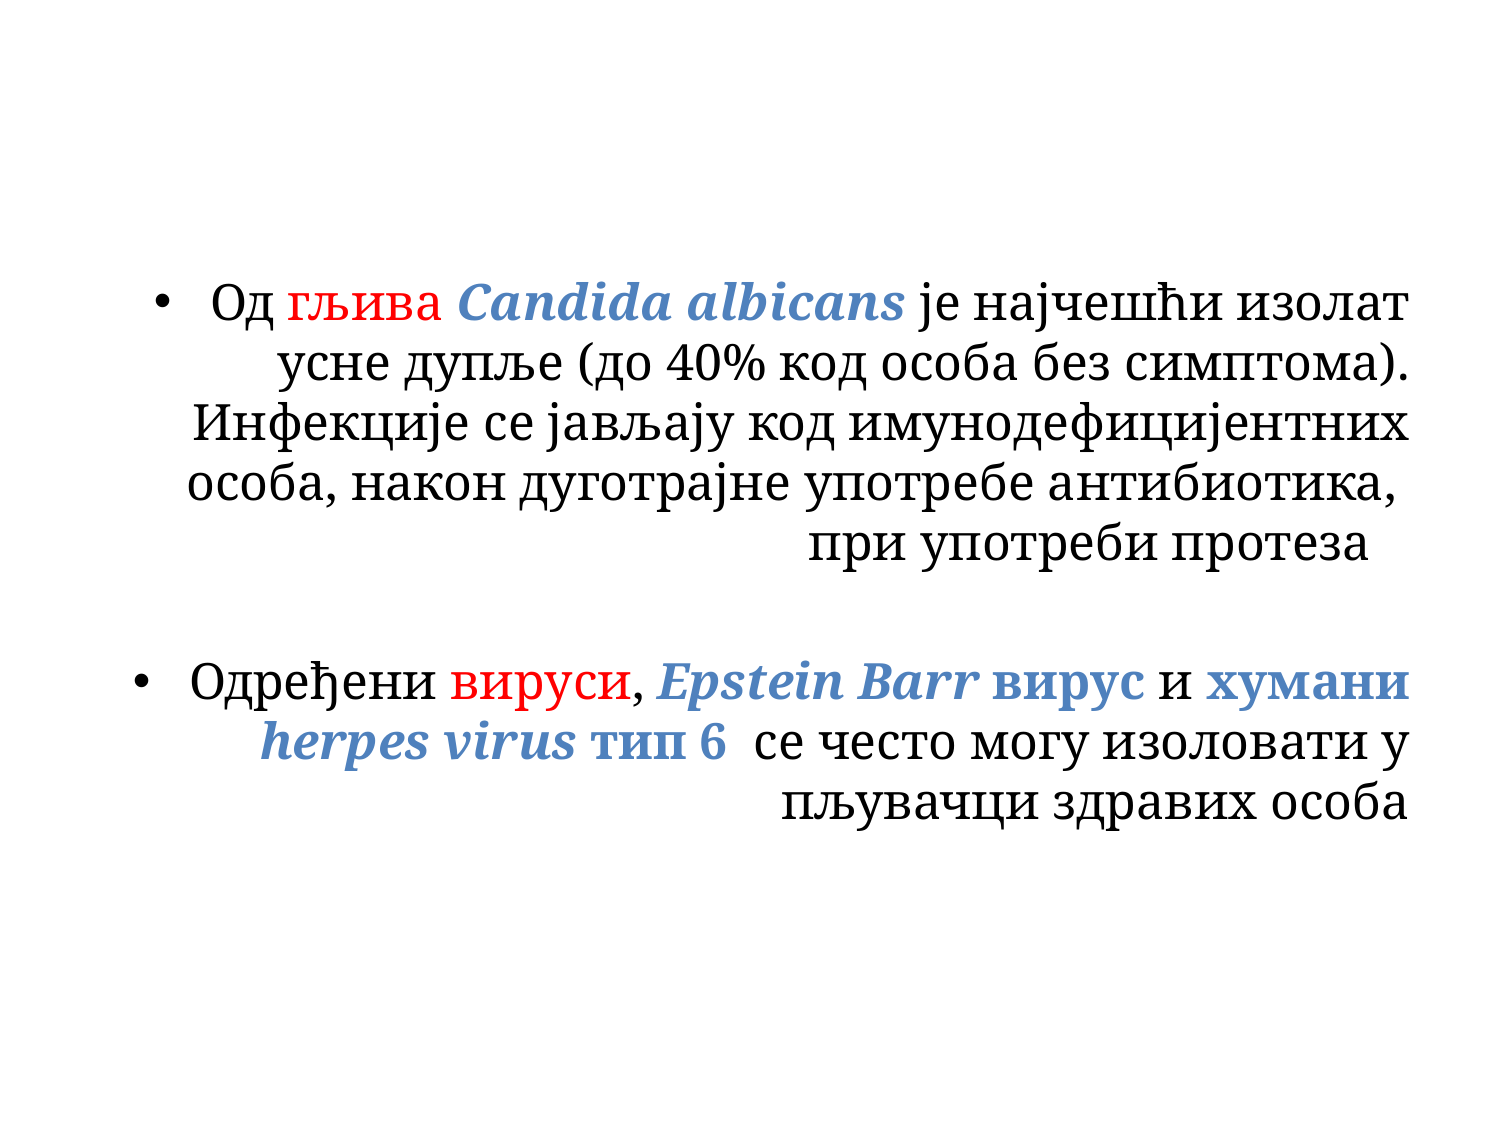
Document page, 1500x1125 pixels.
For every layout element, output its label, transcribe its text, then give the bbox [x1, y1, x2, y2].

list Од гљива Candida albicans је најчешћи изолат усне дупље (до 40% код особа без симптома). Инфекције се јављају код имунодефицијентних особа, након дуготрајне употребе антибиотика, при употреби протеза Одређени вируси, Epstein Barr вирус и хумани herpes virus тип 6 се често могу изоловати у пљувачци здравих особа [74, 262, 1426, 1006]
